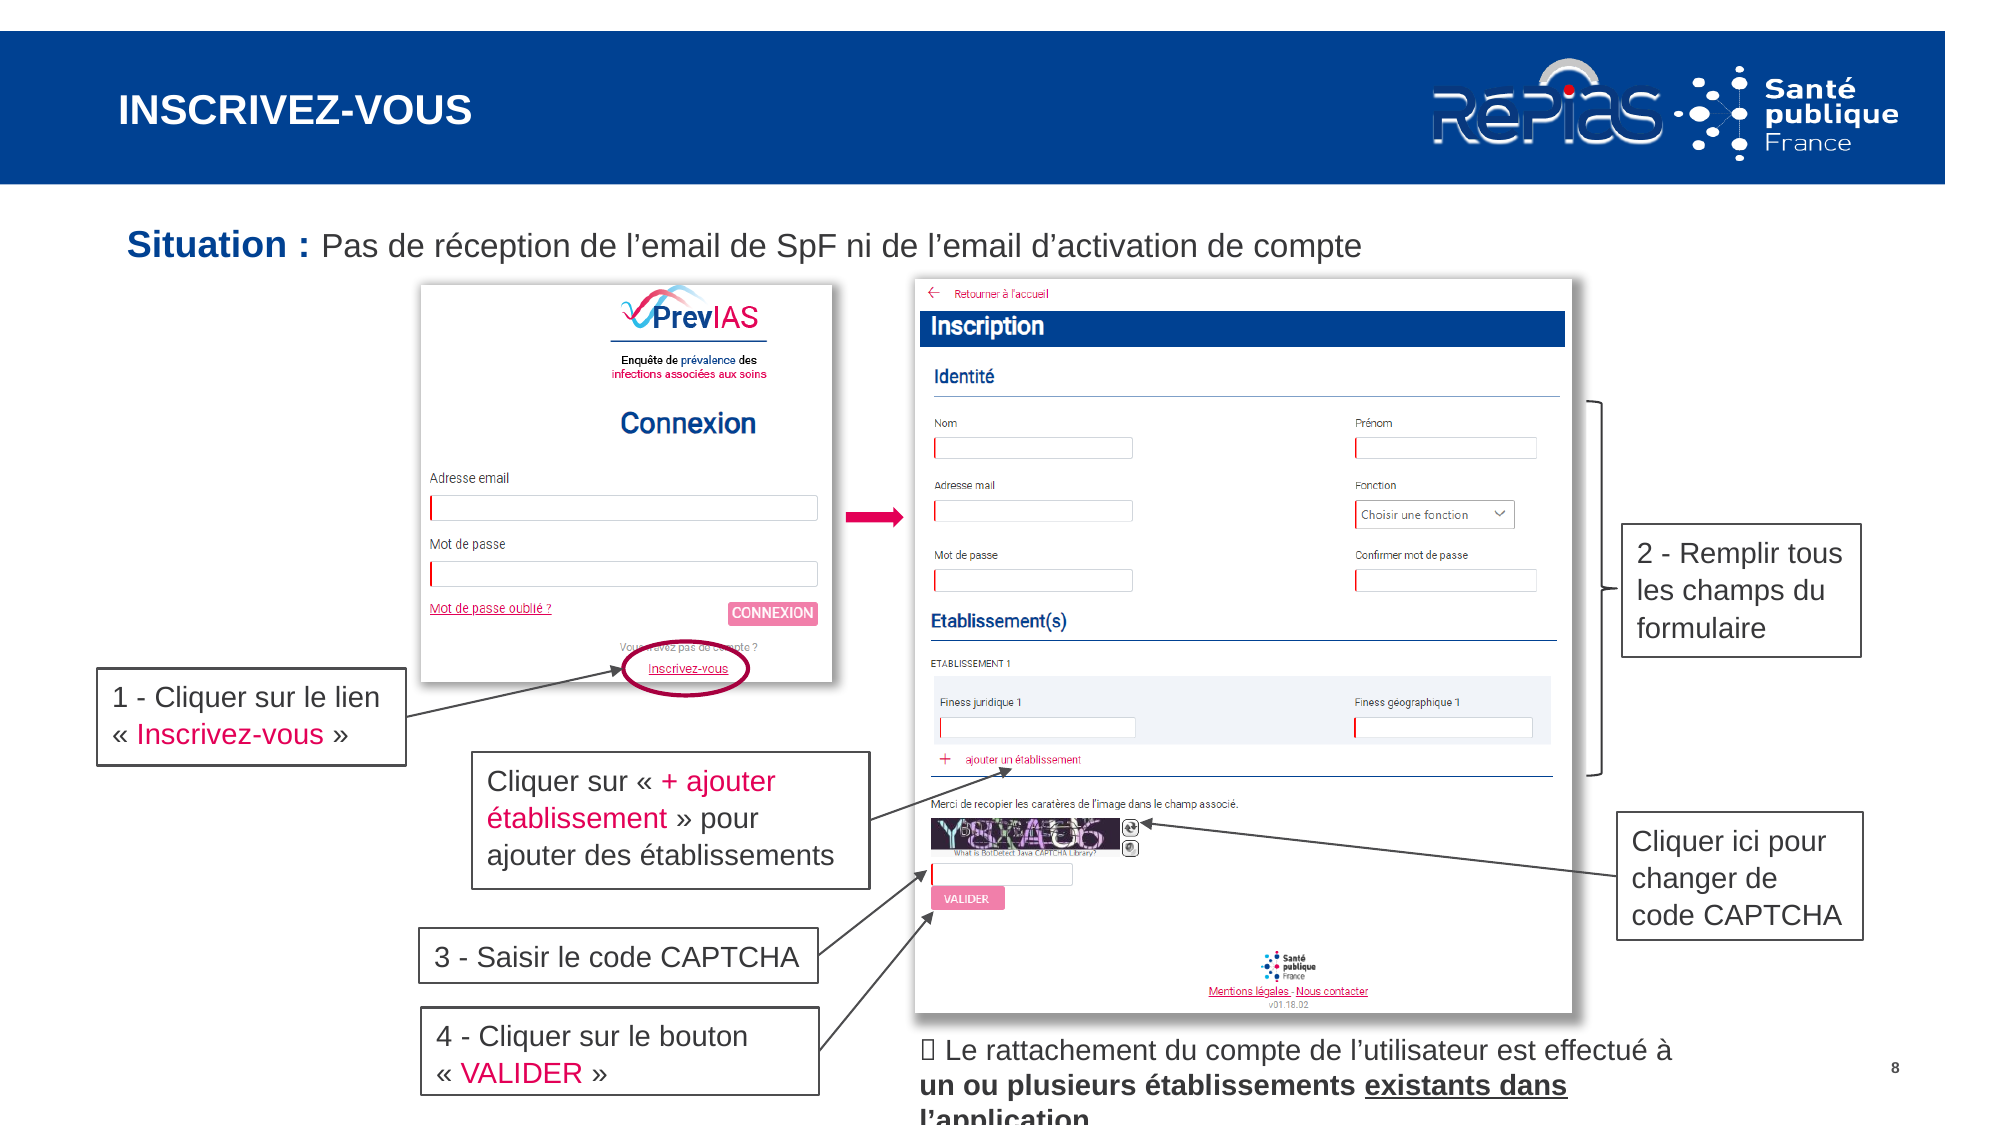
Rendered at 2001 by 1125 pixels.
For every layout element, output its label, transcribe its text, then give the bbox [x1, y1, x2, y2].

text_box Situation : Pas de réception de l’email de SpF ni de l’email d’activation de compte [112, 208, 1648, 273]
text_box 1 - Cliquer sur le lien « Inscrivez-vous » [95, 666, 408, 768]
picture [1674, 66, 1898, 161]
picture [1432, 58, 1662, 140]
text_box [405, 668, 624, 718]
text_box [418, 279, 1864, 1103]
title Inscrivez-vous [112, 30, 1223, 185]
